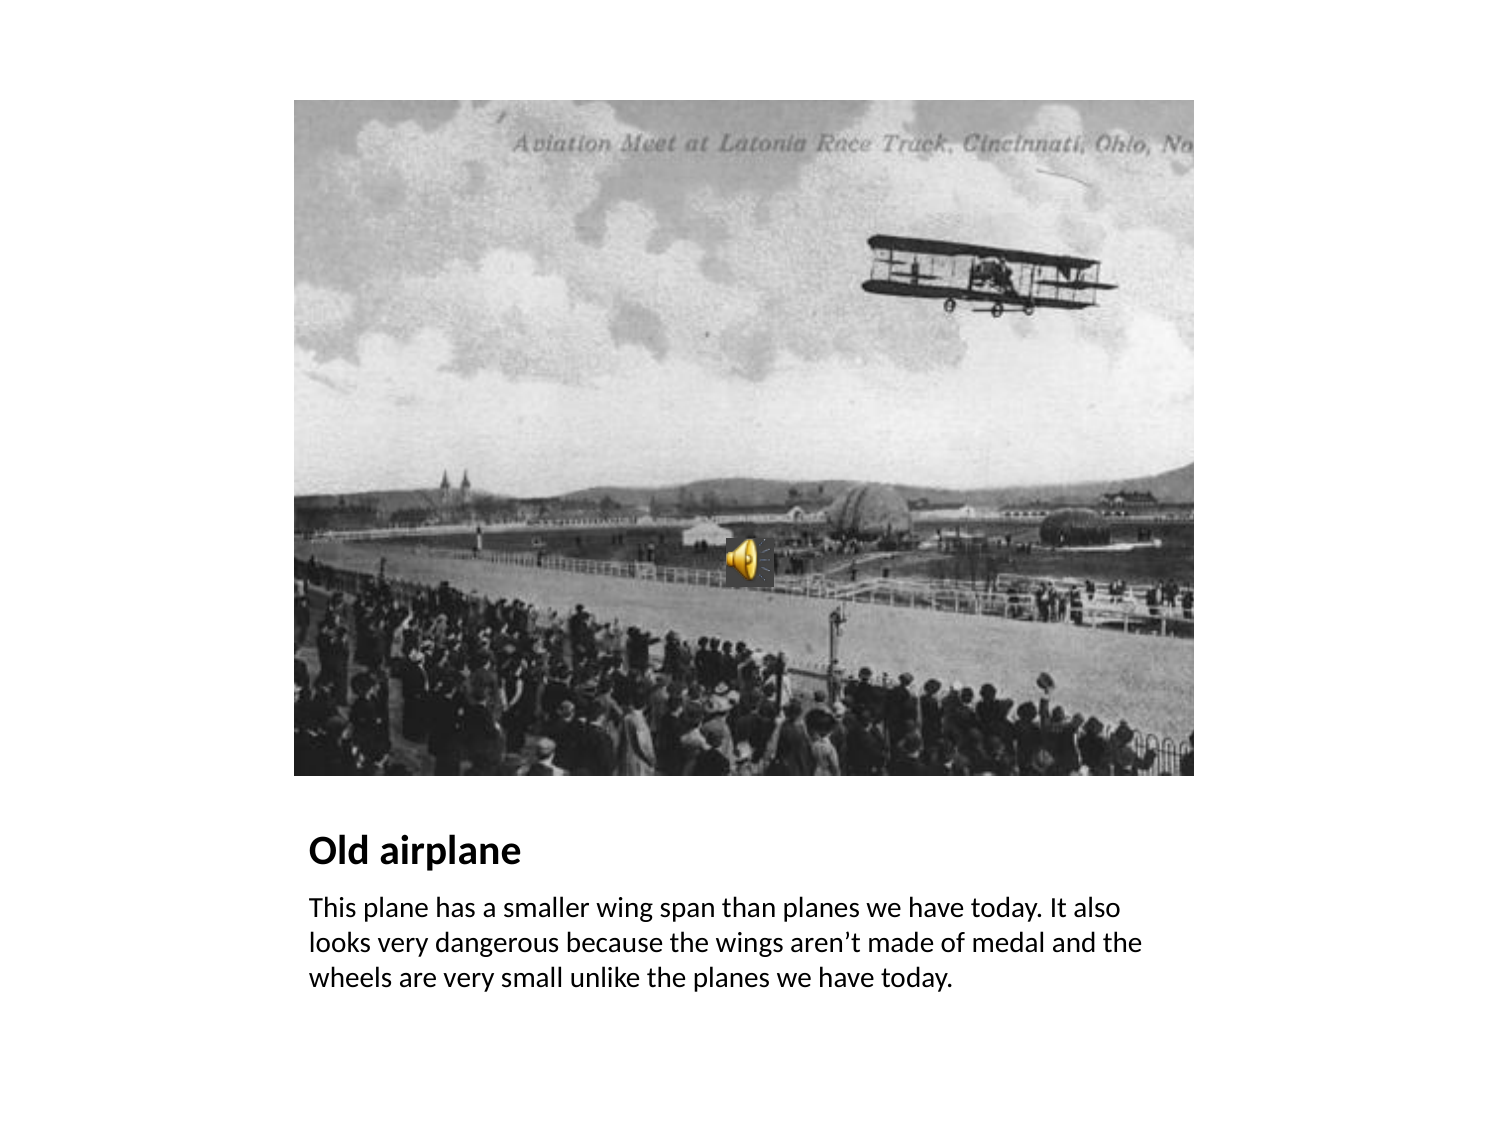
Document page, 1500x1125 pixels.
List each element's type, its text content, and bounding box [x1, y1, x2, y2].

title Old airplane [294, 787, 1194, 880]
list This plane has a smaller wing span than planes we have today. It also looks very dangerous because the wings aren’t made of medal and the wheels are very small unlike the planes we have today. [294, 880, 1194, 1013]
picture [293, 100, 1195, 776]
